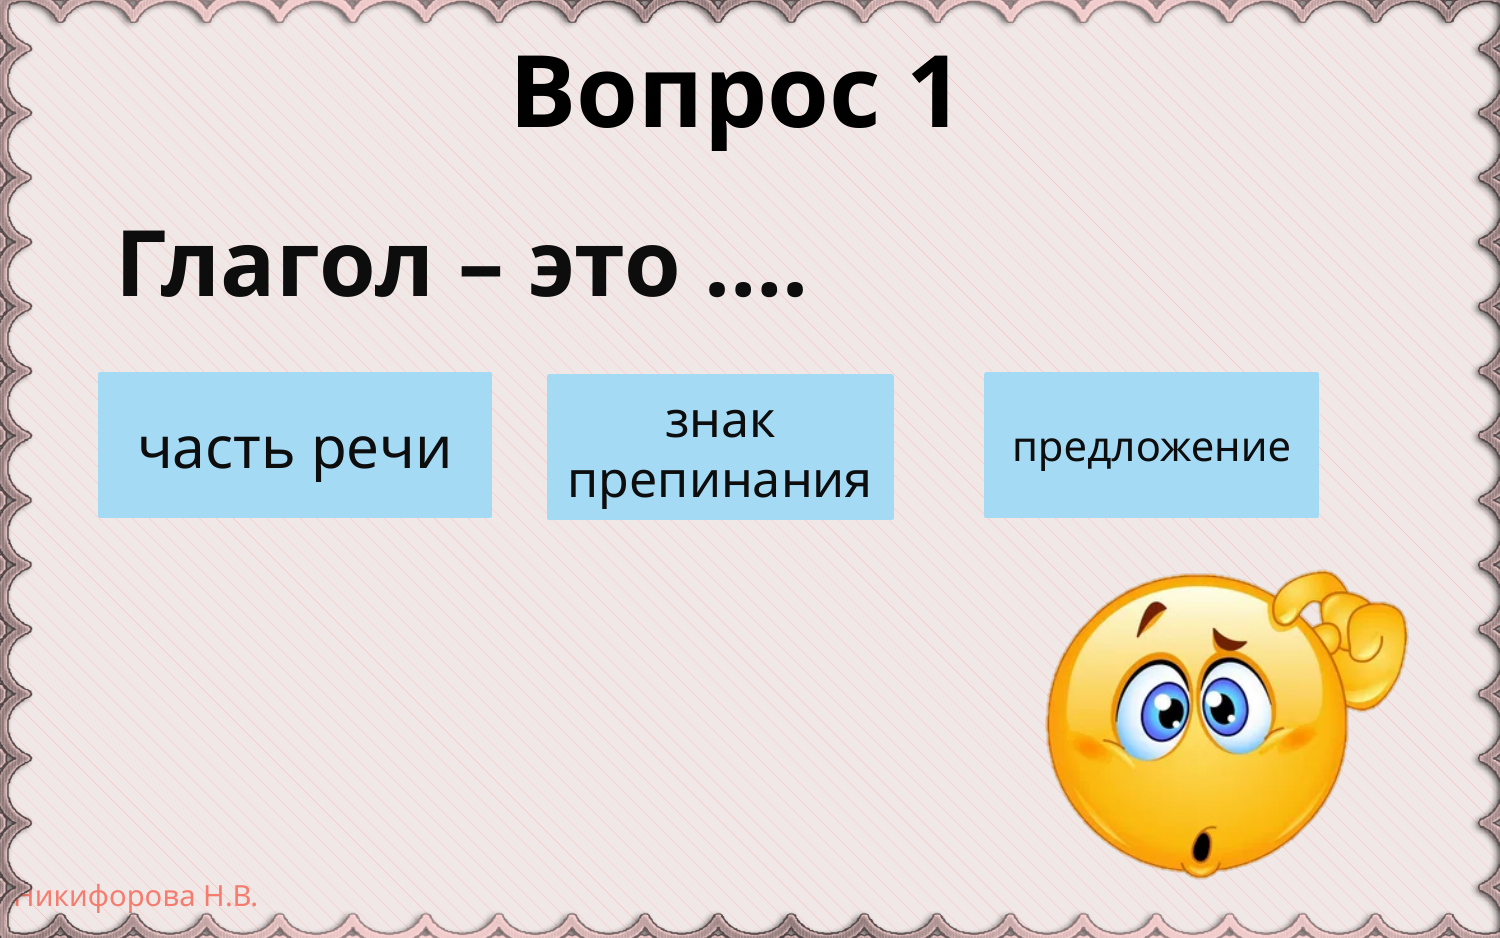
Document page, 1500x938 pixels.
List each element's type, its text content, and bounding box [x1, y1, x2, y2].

text_box предложение [984, 372, 1319, 509]
text_box Глагол – это …. [100, 197, 826, 322]
text_box знак препинания [547, 374, 894, 520]
text_box часть речи [98, 372, 492, 518]
picture [891, 510, 1500, 919]
text_box Вопрос 1 [135, 19, 1365, 155]
